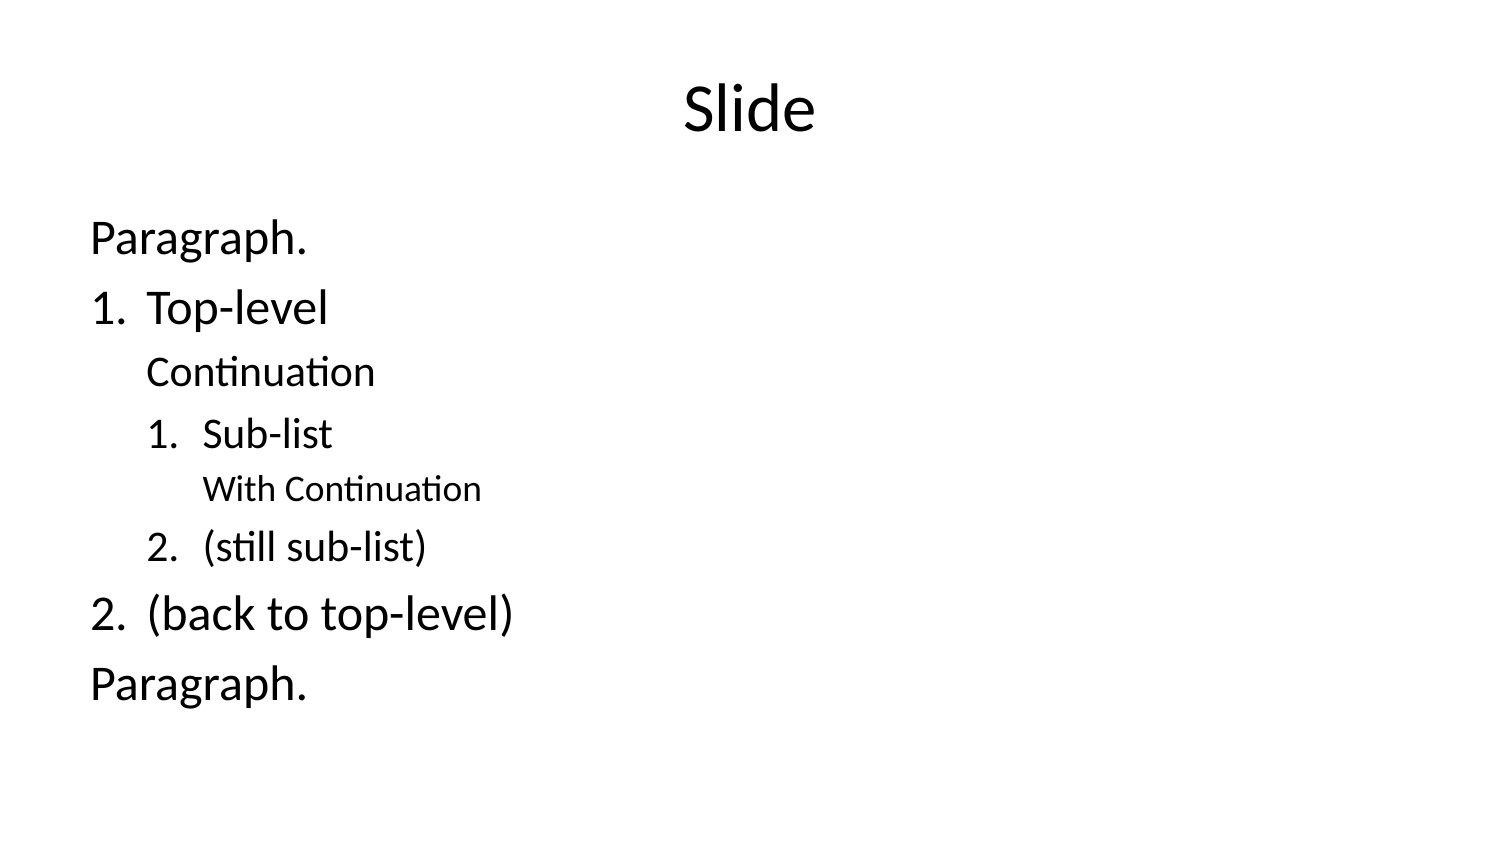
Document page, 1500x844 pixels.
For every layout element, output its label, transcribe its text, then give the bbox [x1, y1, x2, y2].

list Paragraph. Top-level Continuation Sub-list With Continuation (still sub-list) (back to top-level) Paragraph. [75, 196, 1425, 754]
title Slide [75, 33, 1425, 175]
